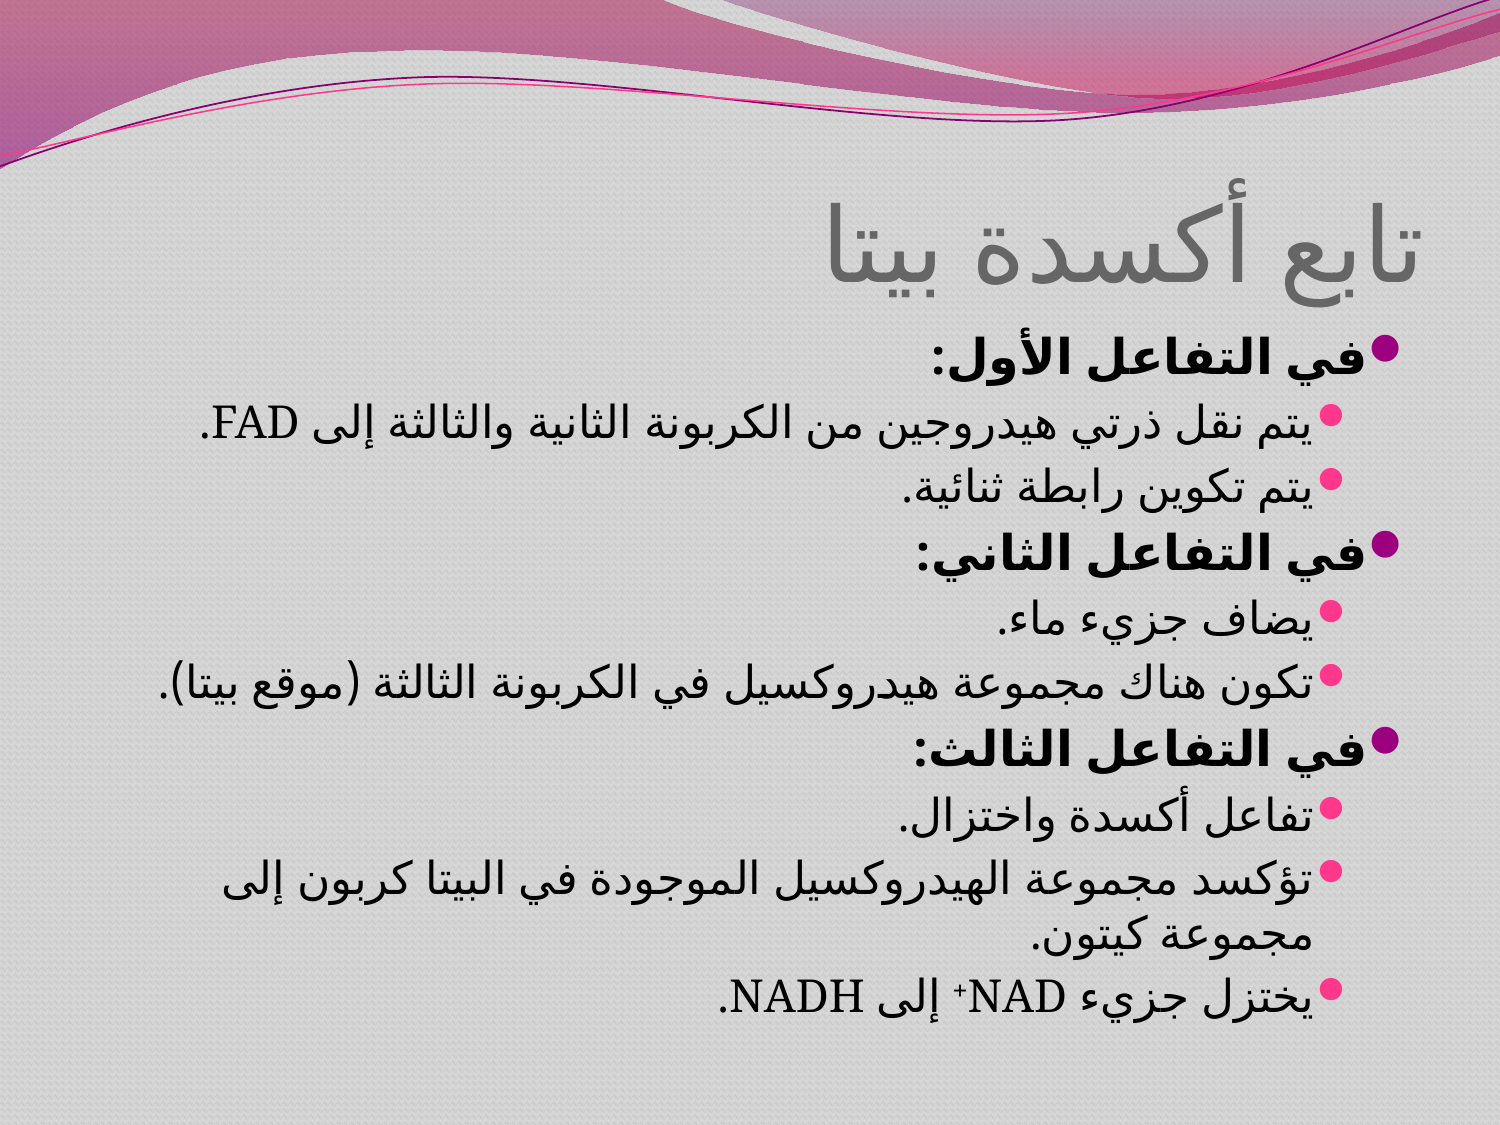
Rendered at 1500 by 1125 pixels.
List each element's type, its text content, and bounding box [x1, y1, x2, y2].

list في التفاعل الأول: يتم نقل ذرتي هيدروجين من الكربونة الثانية والثالثة إلى FAD. يتم تكوين رابطة ثنائية. في التفاعل الثاني: يضاف جزيء ماء. تكون هناك مجموعة هيدروكسيل في الكربونة الثالثة (موقع بيتا). في التفاعل الثالث: تفاعل أكسدة واختزال. تؤكسد مجموعة الهيدروكسيل الموجودة في البيتا كربون إلى مجموعة كيتون. يختزل جزيء NAD+ إلى NADH. [75, 317, 1425, 1038]
title تابع أكسدة بيتا [75, 115, 1425, 303]
